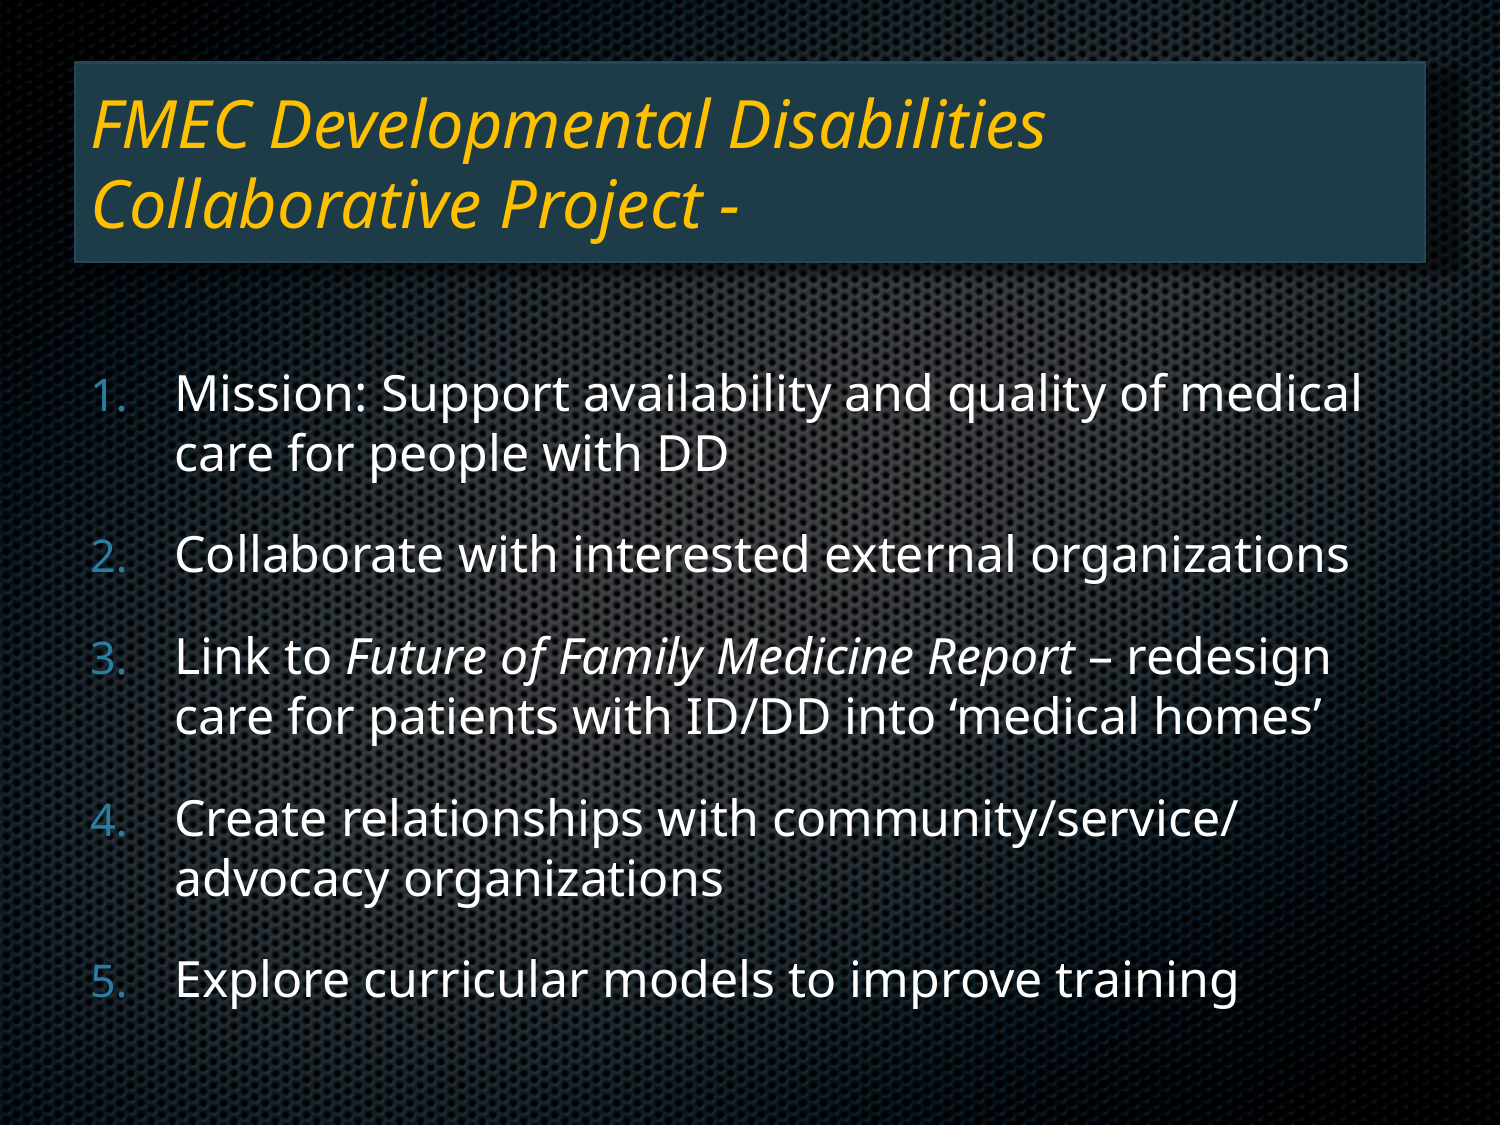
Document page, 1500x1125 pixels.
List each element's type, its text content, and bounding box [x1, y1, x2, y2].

list Mission: Support availability and quality of medical care for people with DD Collaborate with interested external organizations Link to Future of Family Medicine Report – redesign care for patients with ID/DD into ‘medical homes’ Create relationships with community/service/ advocacy organizations Explore curricular models to improve training [74, 353, 1426, 1051]
picture [0, 0, 1500, 1125]
title FMEC Developmental Disabilities Collaborative Project - [74, 61, 1426, 263]
